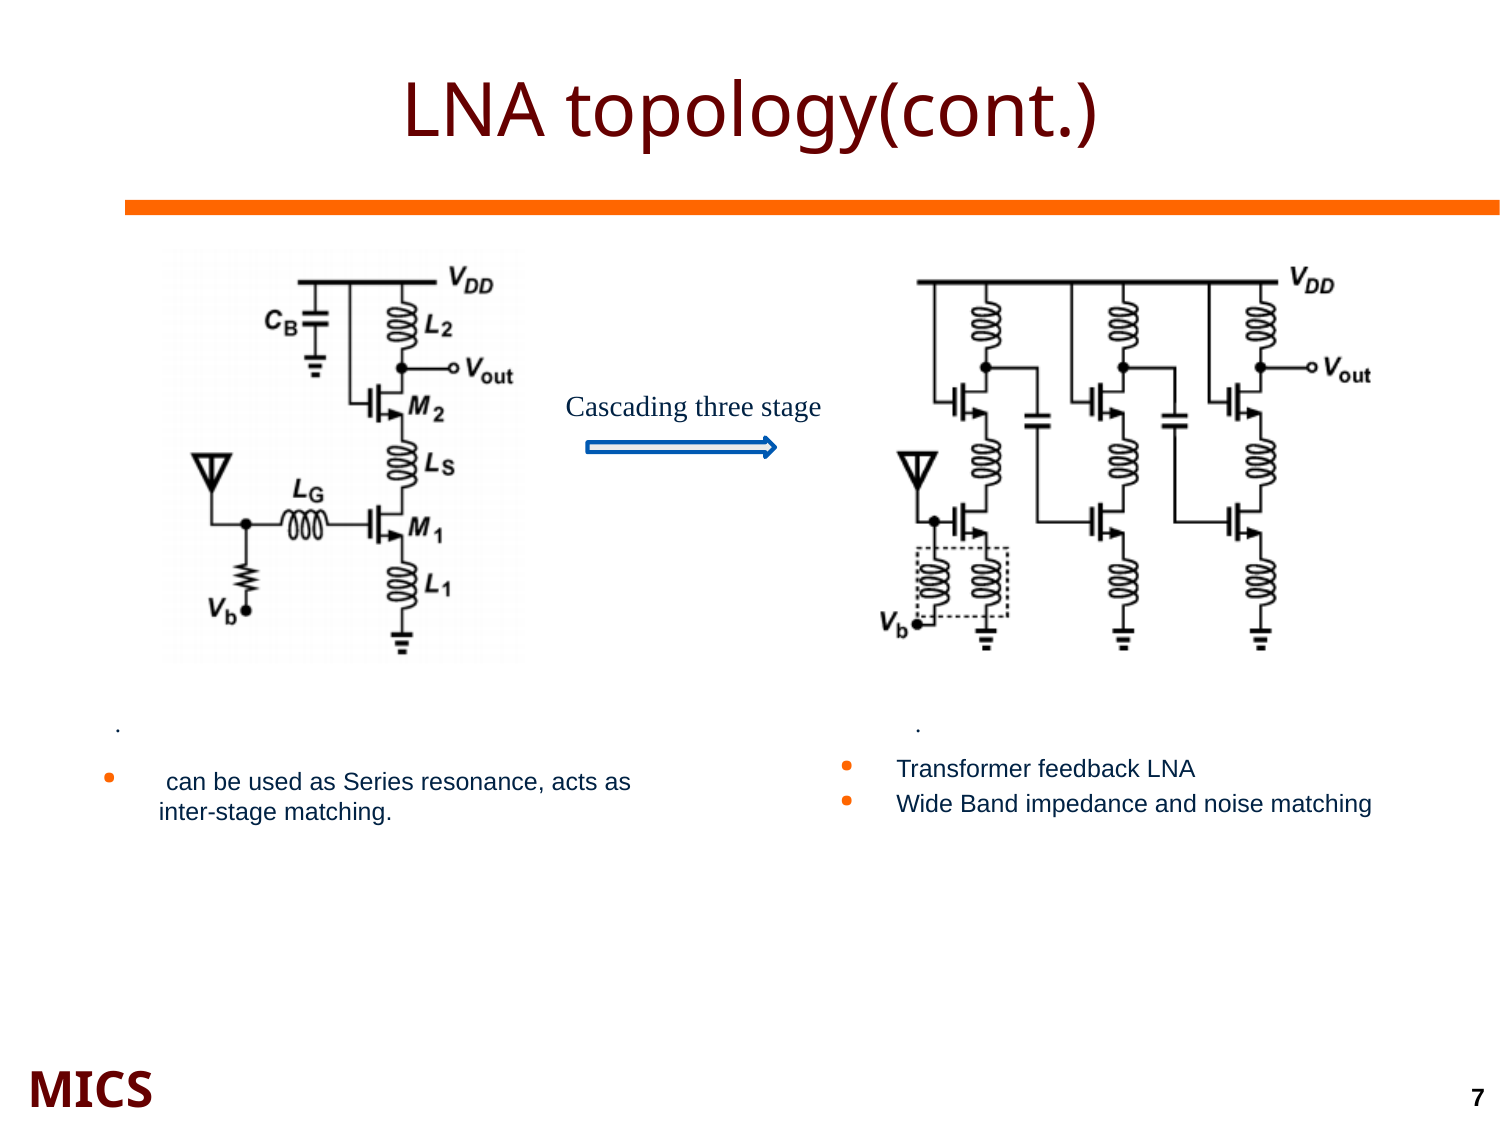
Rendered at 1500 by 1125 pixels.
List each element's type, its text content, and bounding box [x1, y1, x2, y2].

picture [862, 256, 1388, 658]
text_box . [100, 699, 137, 745]
text_box Cascading three stage [550, 379, 837, 430]
title LNA topology(cont.) [112, 12, 1388, 201]
text_box [587, 437, 775, 458]
slide_number 7 [1425, 1067, 1500, 1125]
text_box . [900, 699, 937, 745]
text_box Transformer feedback LNA Wide Band impedance and noise matching [824, 745, 1413, 833]
picture [162, 249, 526, 665]
